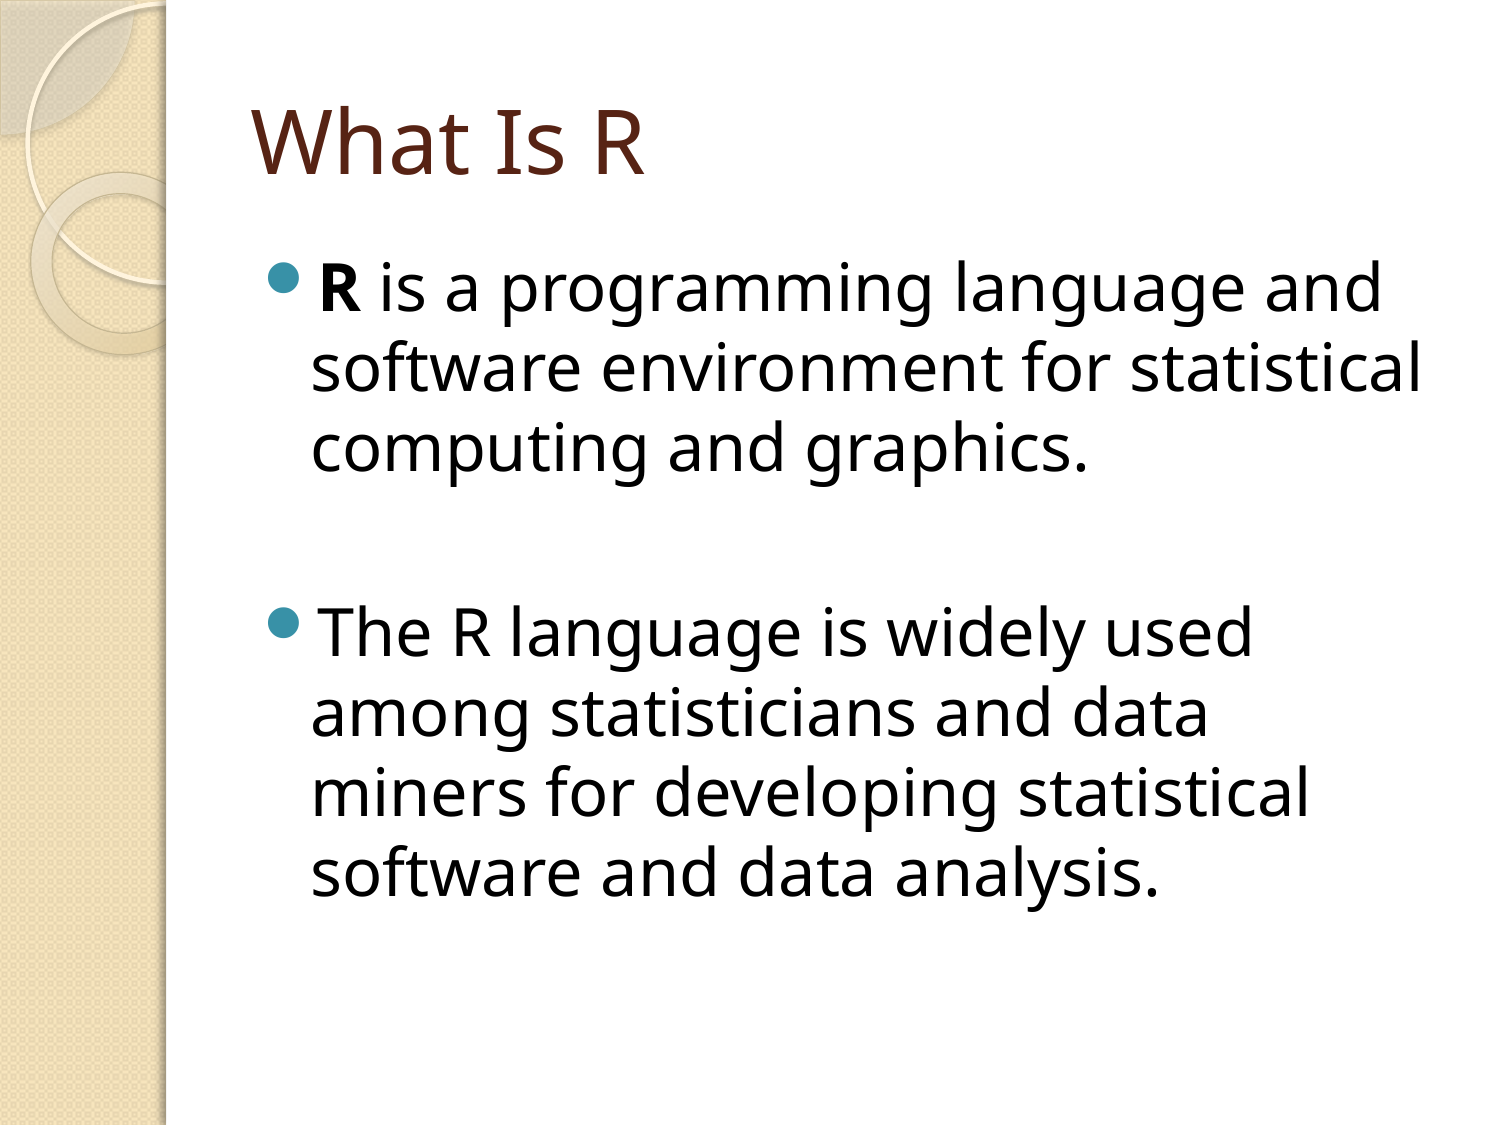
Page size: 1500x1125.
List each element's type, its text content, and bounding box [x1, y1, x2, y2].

list R is a programming language and software environment for statistical computing and graphics. The R language is widely used among statisticians and data miners for developing statistical software and data analysis. [235, 237, 1466, 1025]
title What Is R [235, 45, 1466, 233]
